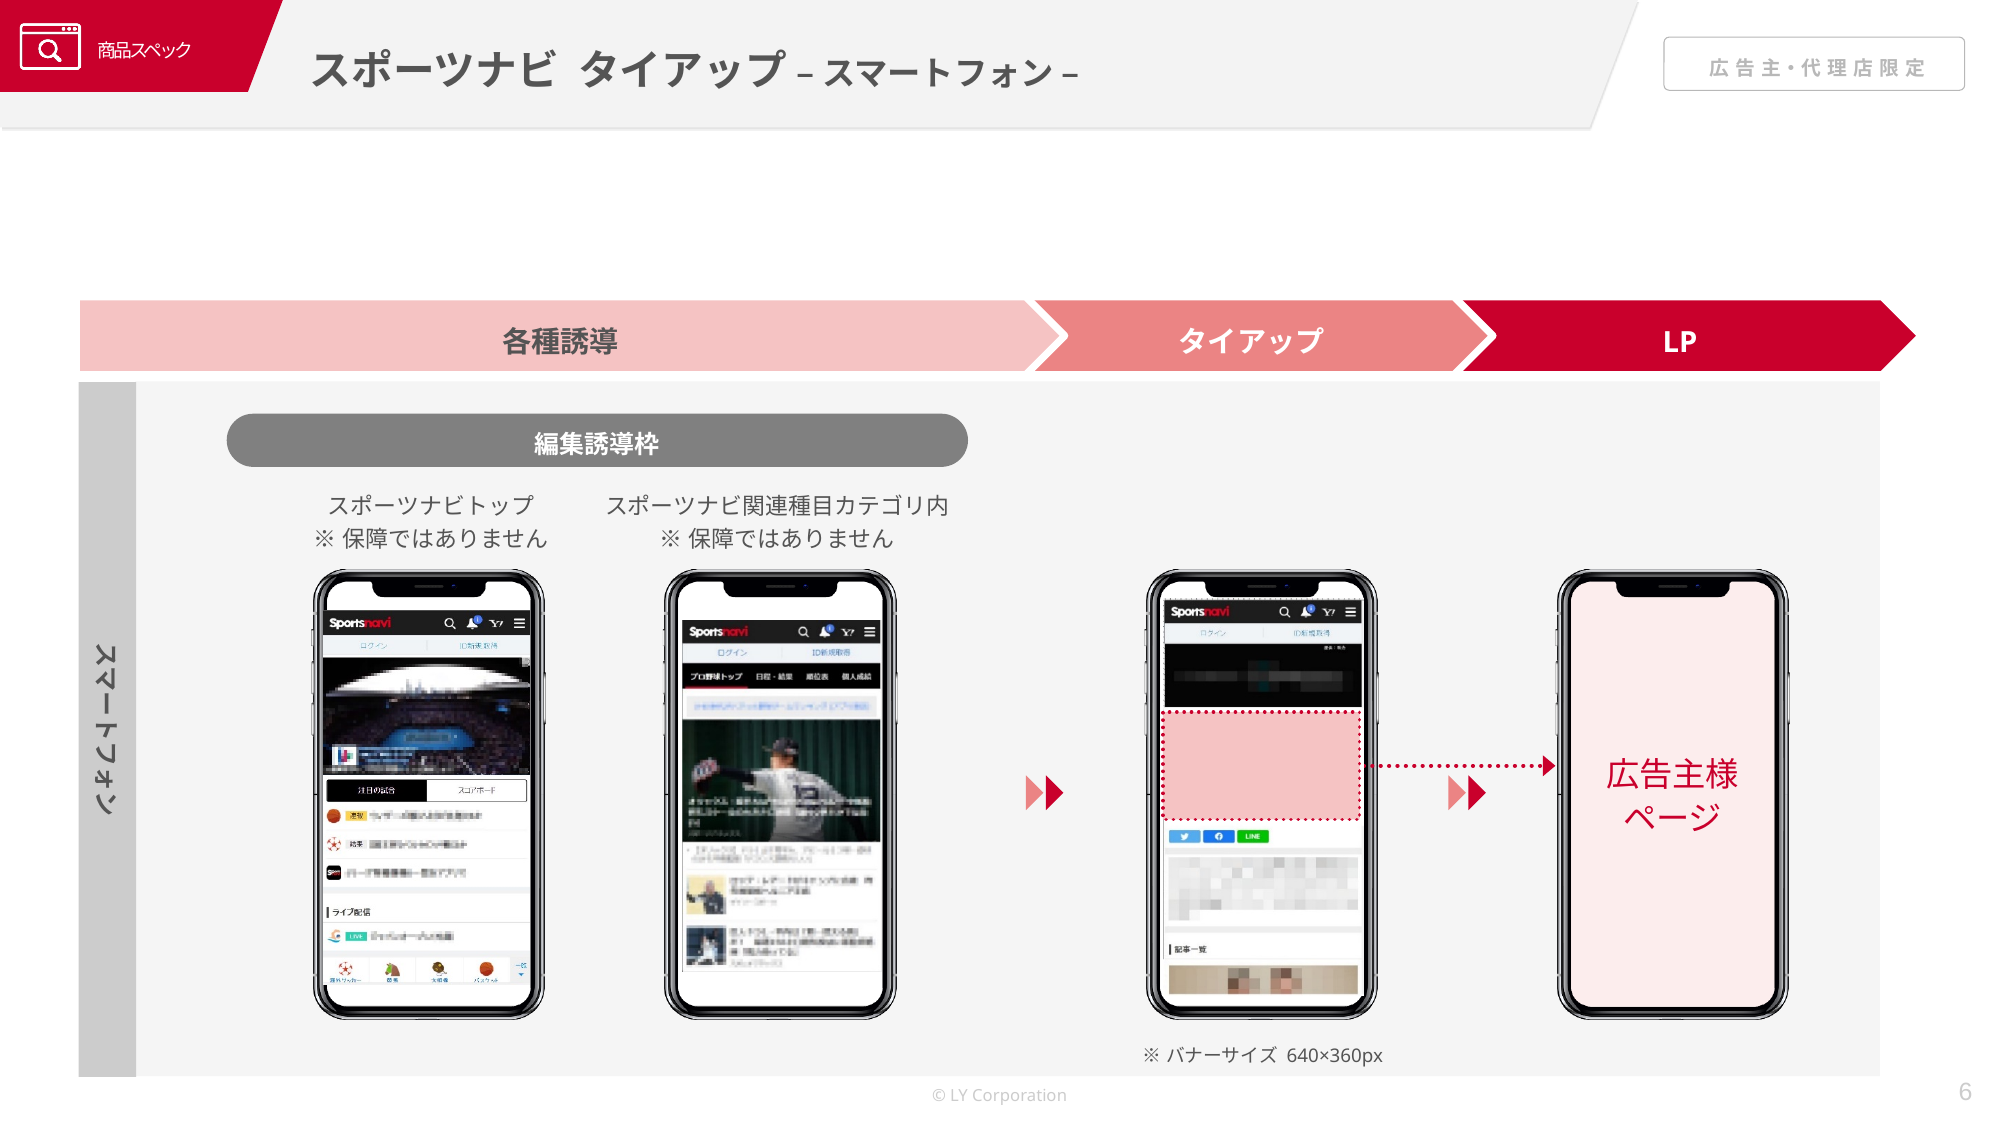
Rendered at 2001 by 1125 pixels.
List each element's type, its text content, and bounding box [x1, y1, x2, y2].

text_box ※バナーサイズ 640×360px [1142, 1043, 1384, 1067]
text_box スマートフォン [77, 380, 138, 1079]
list スポーツナビ タイアップ – スマートフォン – [309, 41, 1645, 97]
text_box スポーツナビトップ ※保障ではありません [313, 485, 549, 552]
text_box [1143, 568, 1380, 1025]
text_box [1013, 780, 1059, 806]
picture [1162, 598, 1364, 997]
picture [681, 620, 882, 973]
text_box 編集誘導枠 [226, 413, 969, 467]
text_box LP [1456, 294, 1924, 377]
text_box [662, 568, 898, 1025]
list 商品スペック [97, 13, 240, 81]
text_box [1435, 780, 1482, 806]
text_box 各種誘導 [74, 294, 1067, 377]
text_box タイアップ [1028, 294, 1496, 377]
text_box スポーツナビ関連種目カテゴリ内 ※保障ではありません [604, 485, 950, 552]
picture [1554, 568, 1791, 1025]
picture [322, 610, 530, 985]
picture [16, 12, 84, 80]
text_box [310, 568, 547, 1025]
text_box [133, 379, 1882, 1078]
